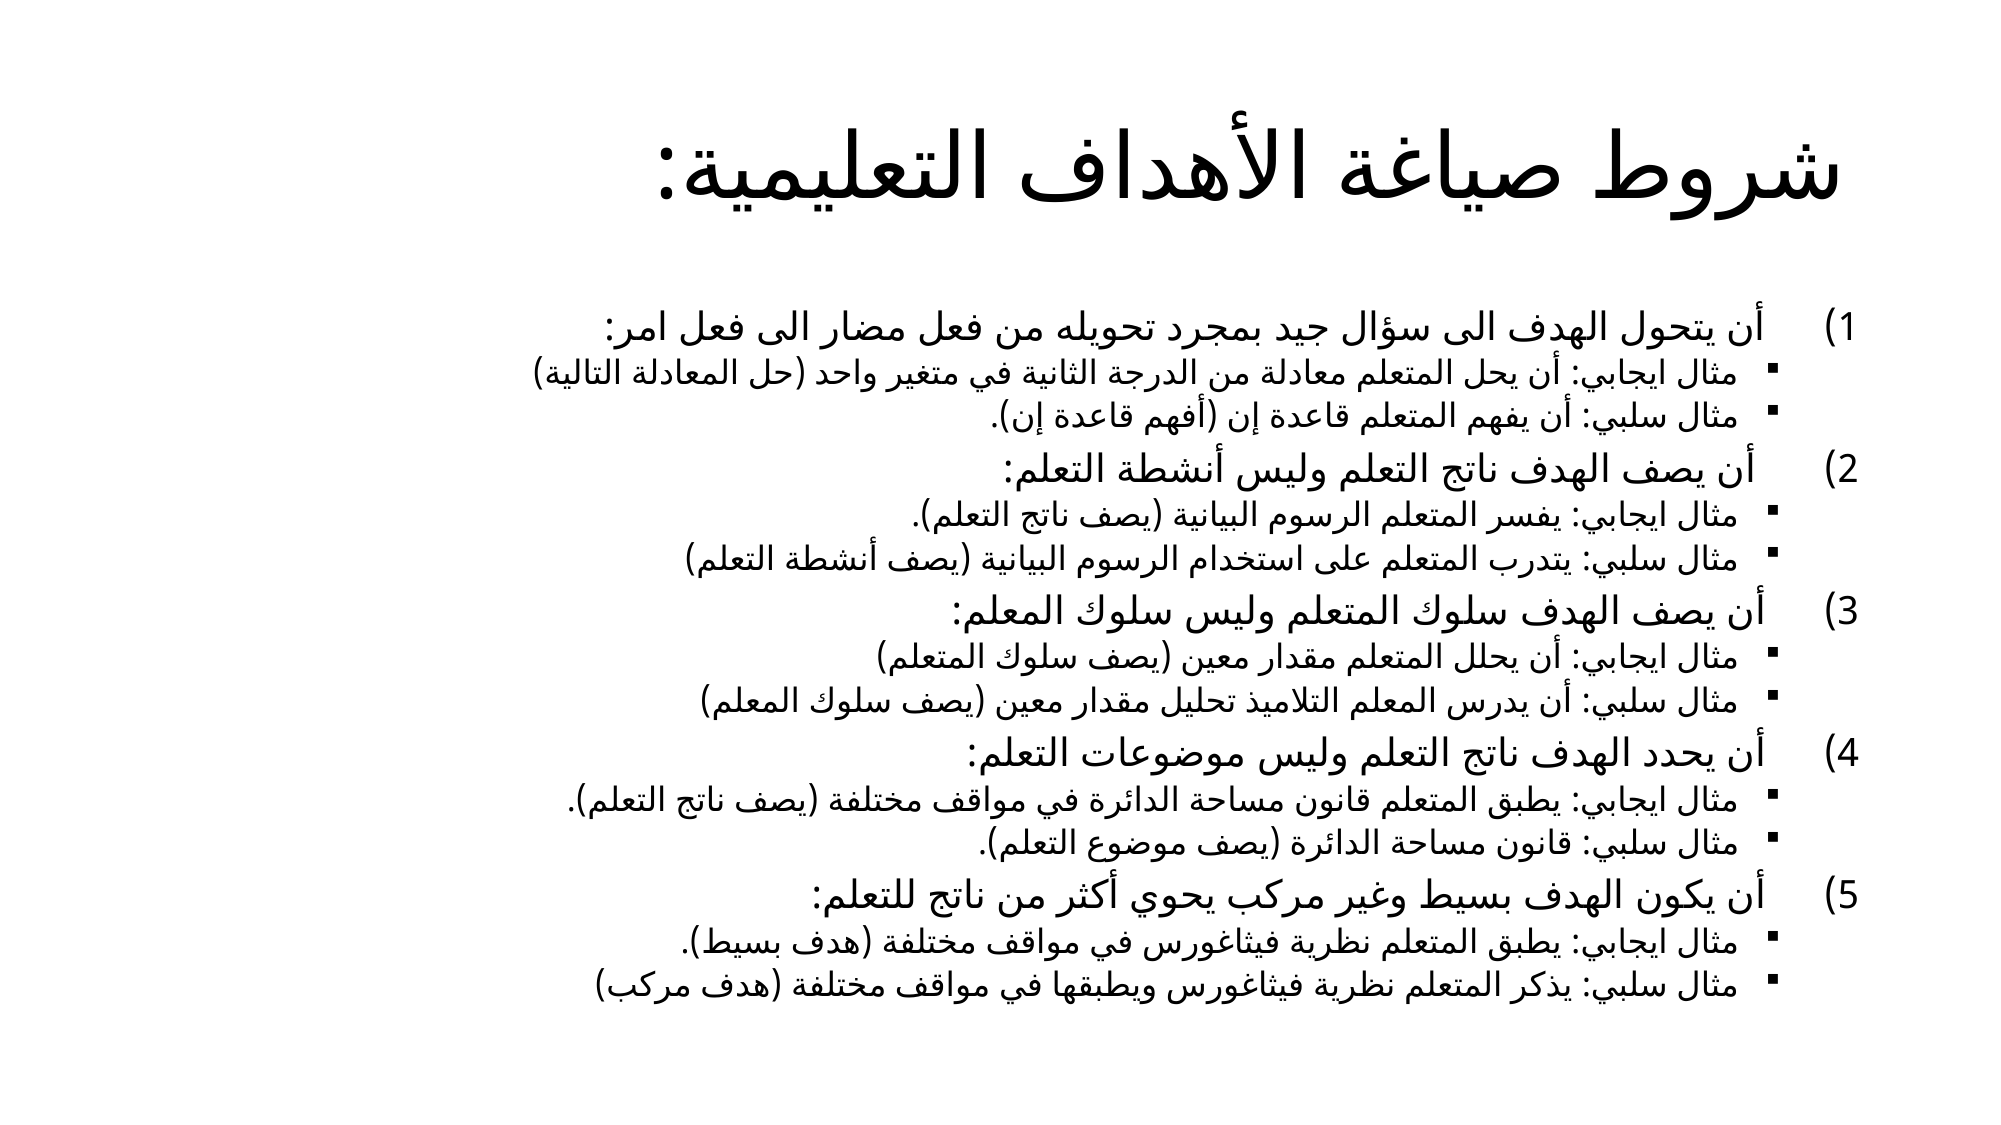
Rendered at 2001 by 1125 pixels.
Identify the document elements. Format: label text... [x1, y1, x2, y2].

list أن يتحول الهدف الى سؤال جيد بمجرد تحويله من فعل مضار الى فعل امر: مثال ايجابي: أن يحل المتعلم معادلة من الدرجة الثانية في متغير واحد (حل المعادلة التالية) مثال سلبي: أن يفهم المتعلم قاعدة إن (أفهم قاعدة إن). أن يصف الهدف ناتج التعلم وليس أنشطة التعلم: مثال ايجابي: يفسر المتعلم الرسوم البيانية (يصف ناتج التعلم). مثال سلبي: يتدرب المتعلم على استخدام الرسوم البيانية (يصف أنشطة التعلم) أن يصف الهدف سلوك المتعلم وليس سلوك المعلم: مثال ايجابي: أن يحلل المتعلم مقدار معين (يصف سلوك المتعلم) مثال سلبي: أن يدرس المعلم التلاميذ تحليل مقدار معين (يصف سلوك المعلم) أن يحدد الهدف ناتج التعلم وليس موضوعات التعلم: مثال ايجابي: يطبق المتعلم قانون مساحة الدائرة في مواقف مختلفة (يصف ناتج التعلم). مثال سلبي: قانون مساحة الدائرة (يصف موضوع التعلم). أن يكون الهدف بسيط وغير مركب يحوي أكثر من ناتج للتعلم: مثال ايجابي: يطبق المتعلم نظرية فيثاغورس في مواقف مختلفة (هدف بسيط). مثال سلبي: يذكر المتعلم نظرية فيثاغورس ويطبقها في مواقف مختلفة (هدف مركب) [137, 299, 1863, 1014]
title شروط صياغة الأهداف التعليمية: [137, 59, 1863, 278]
